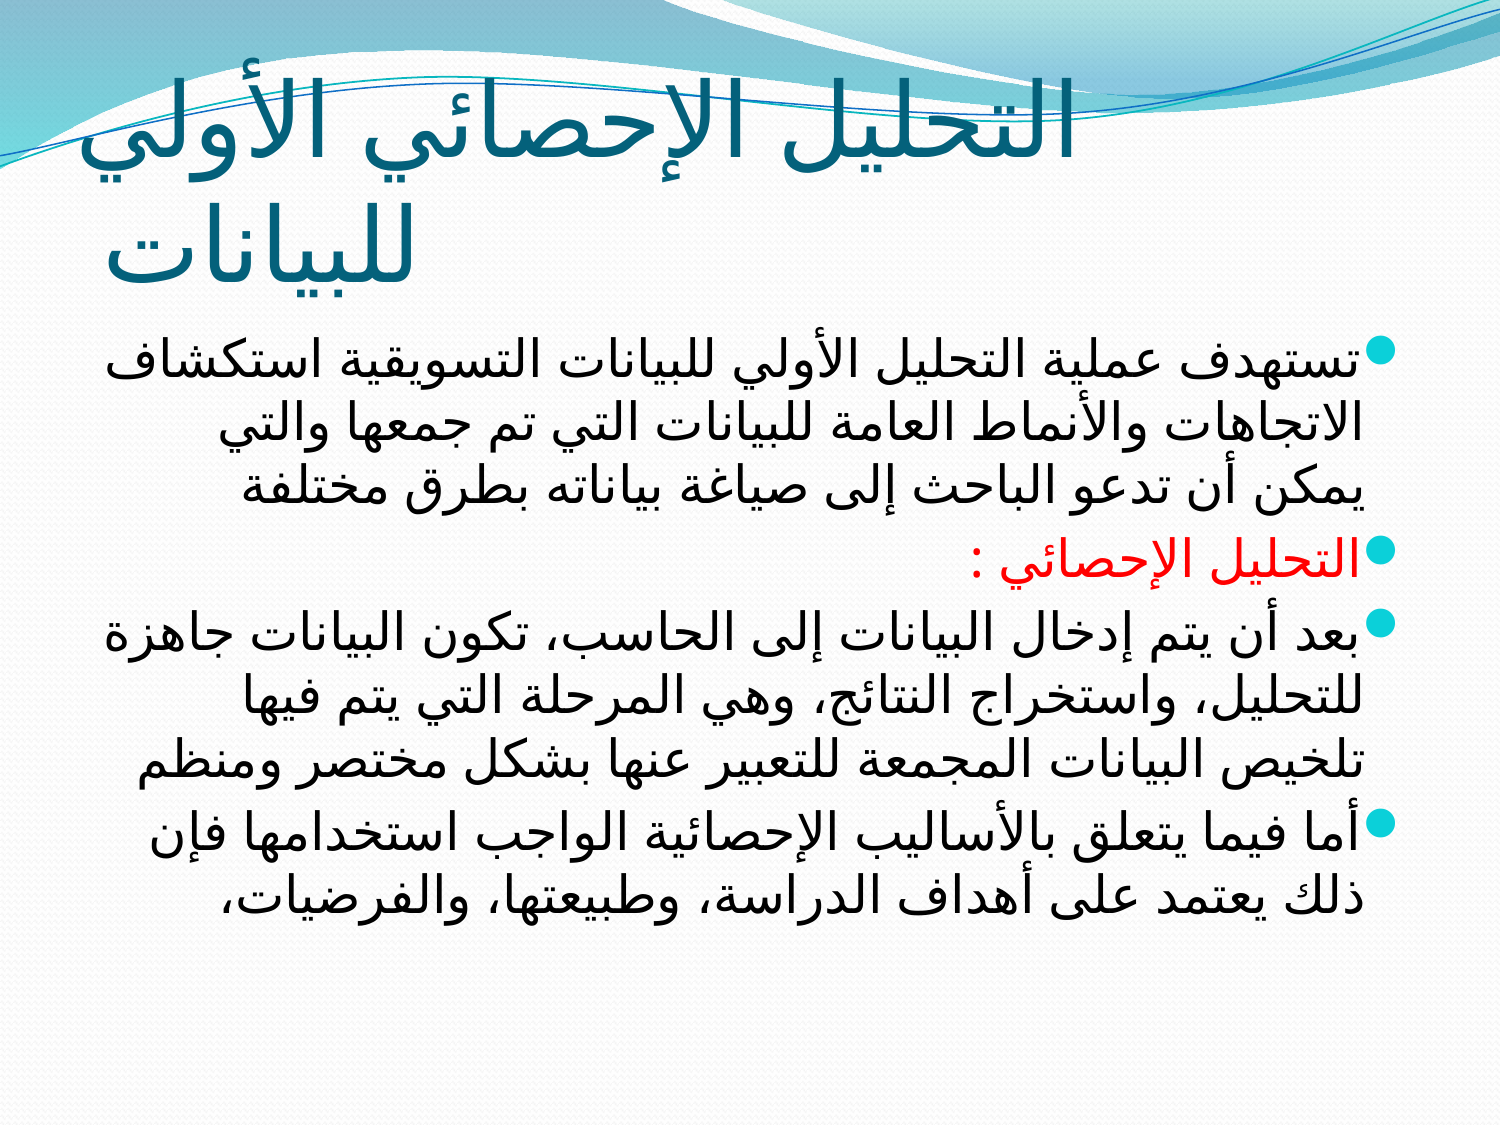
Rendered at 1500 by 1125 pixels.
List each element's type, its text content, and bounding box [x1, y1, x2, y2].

title التحليل الإحصائي الأولي للبيانات [75, 115, 1425, 303]
list تستهدف عملية التحليل الأولي للبيانات التسويقية استكشاف الاتجاهات والأنماط العامة للبيانات التي تم جمعها والتي يمكن أن تدعو الباحث إلى صياغة بياناته بطرق مختلفة التحليل الإحصائي : بعد أن يتم إدخال البيانات إلى الحاسب، تكون البيانات جاهزة للتحليل، واستخراج النتائج، وهي المرحلة التي يتم فيها تلخيص البيانات المجمعة للتعبير عنها بشكل مختصر ومنظم أما فيما يتعلق بالأساليب الإحصائية الواجب استخدامها فإن ذلك يعتمد على أهداف الدراسة، وطبيعتها، والفرضيات، [75, 317, 1425, 1038]
